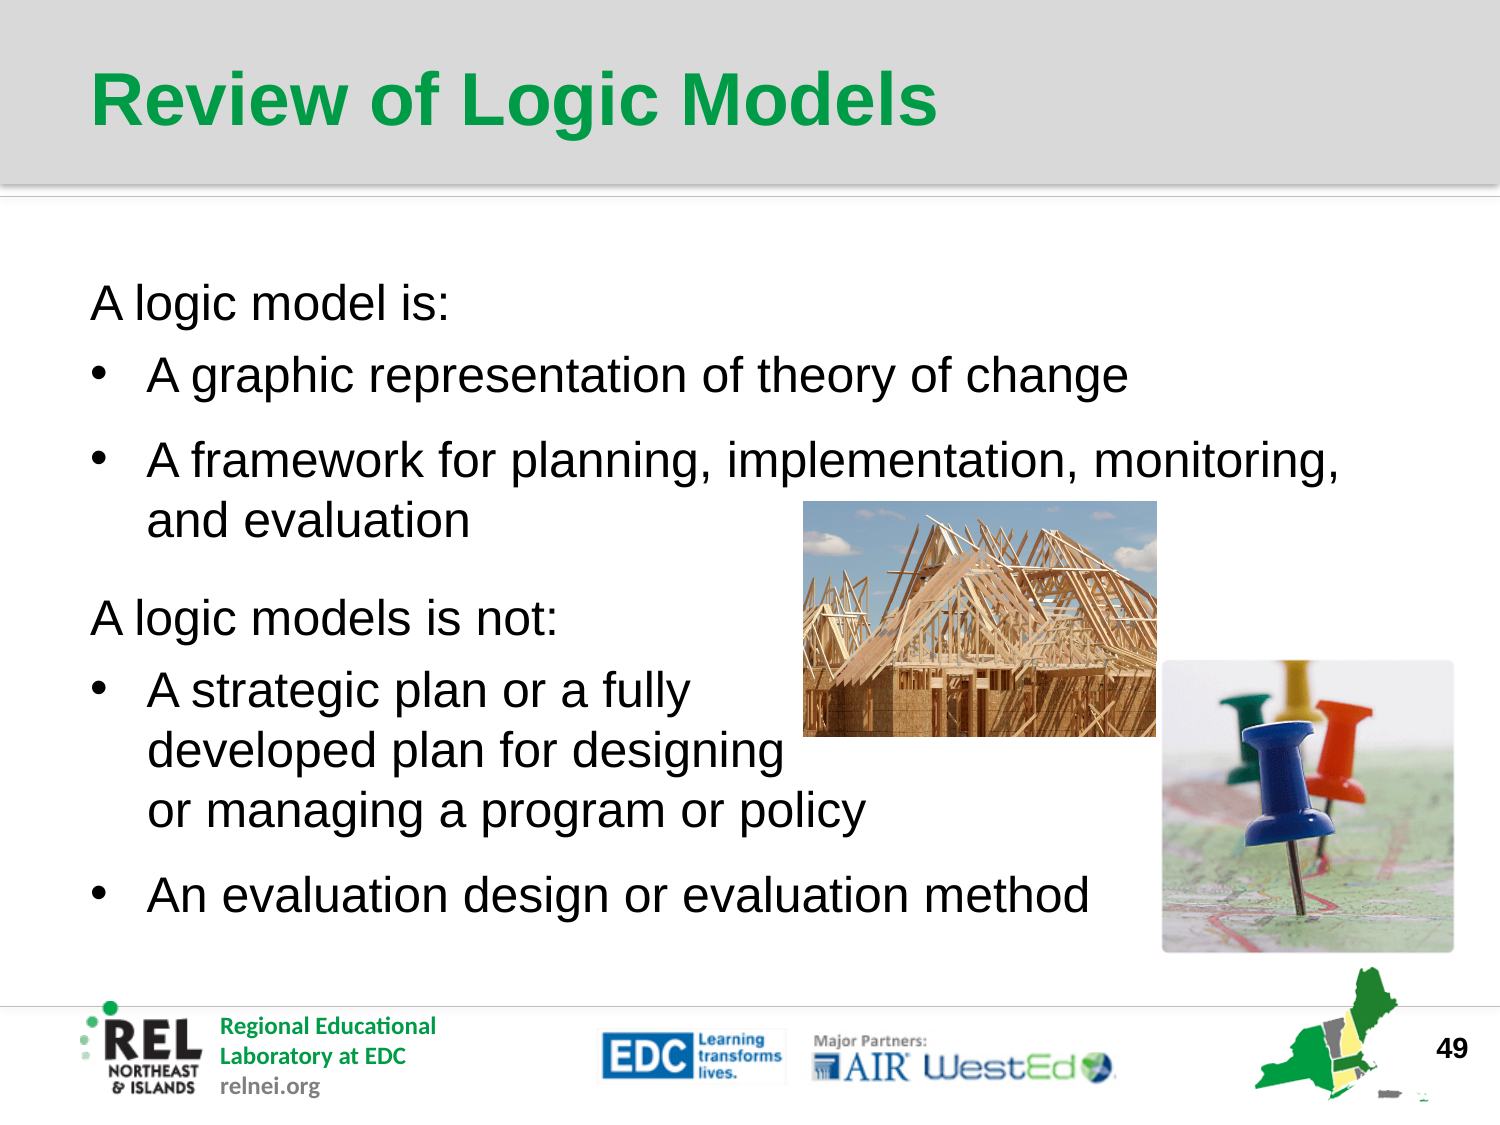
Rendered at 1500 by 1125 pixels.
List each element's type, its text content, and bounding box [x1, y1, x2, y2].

slide_number 49 [1392, 1017, 1484, 1077]
picture [80, 1001, 227, 1108]
title Review of Logic Models [75, 25, 1425, 165]
picture [594, 1028, 1138, 1091]
picture [803, 500, 1460, 959]
list A logic model is: A graphic representation of theory of change A framework for planning, implementation, monitoring, and evaluation A logic models is not: A strategic plan or a fully developed plan for designing or managing a program or policy An evaluation design or evaluation method [75, 262, 1425, 982]
picture [1245, 964, 1442, 1103]
